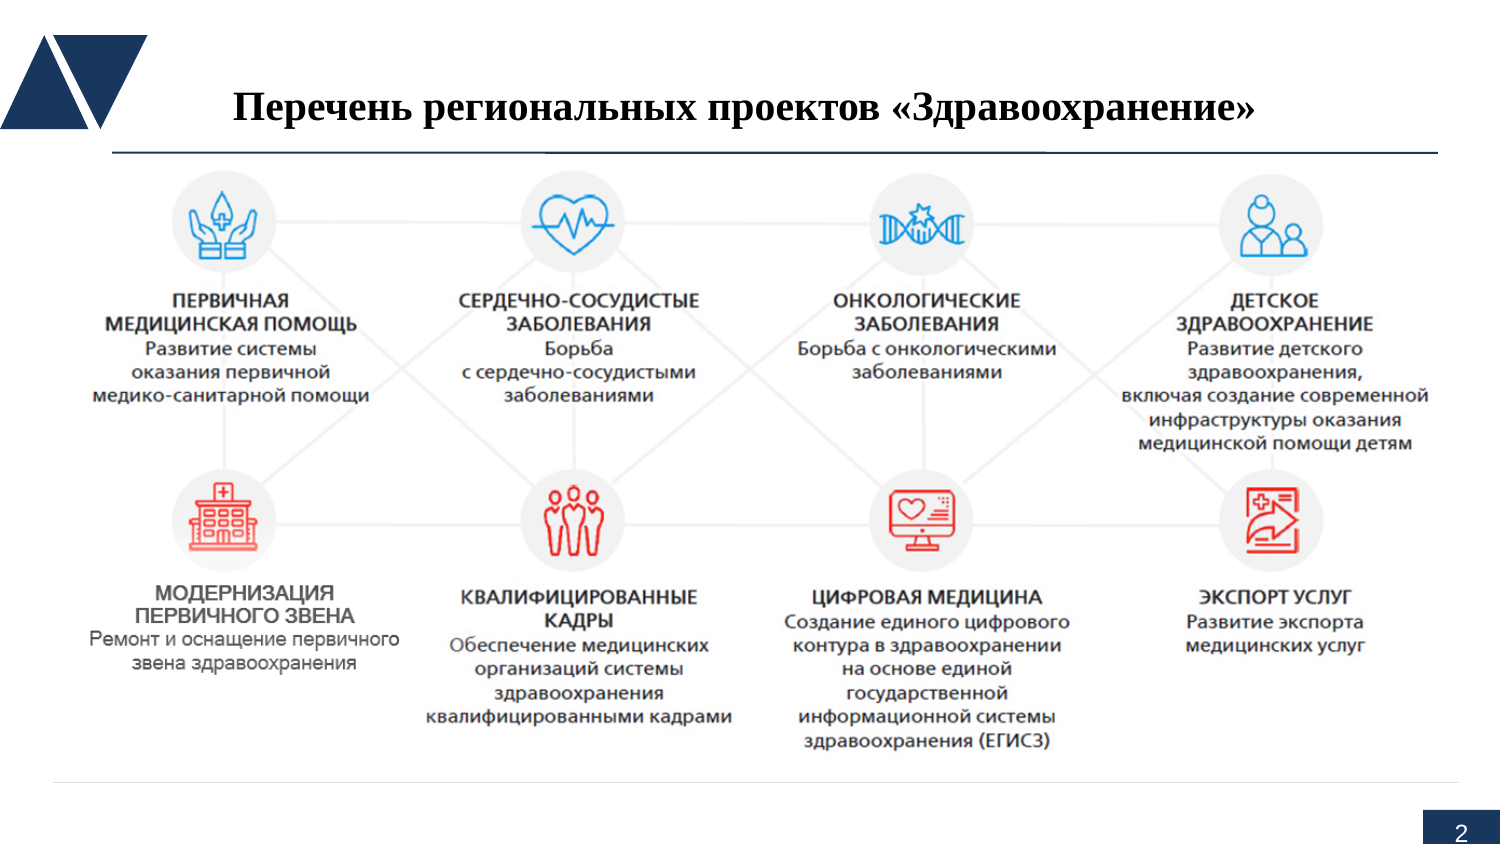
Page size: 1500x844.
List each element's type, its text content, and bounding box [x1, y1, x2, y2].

title Перечень региональных проектов «Здравоохранение» [74, 33, 1426, 160]
text_box [51, 32, 150, 132]
text_box 2 [1423, 809, 1500, 844]
text_box [0, 33, 91, 132]
picture [52, 161, 1459, 784]
